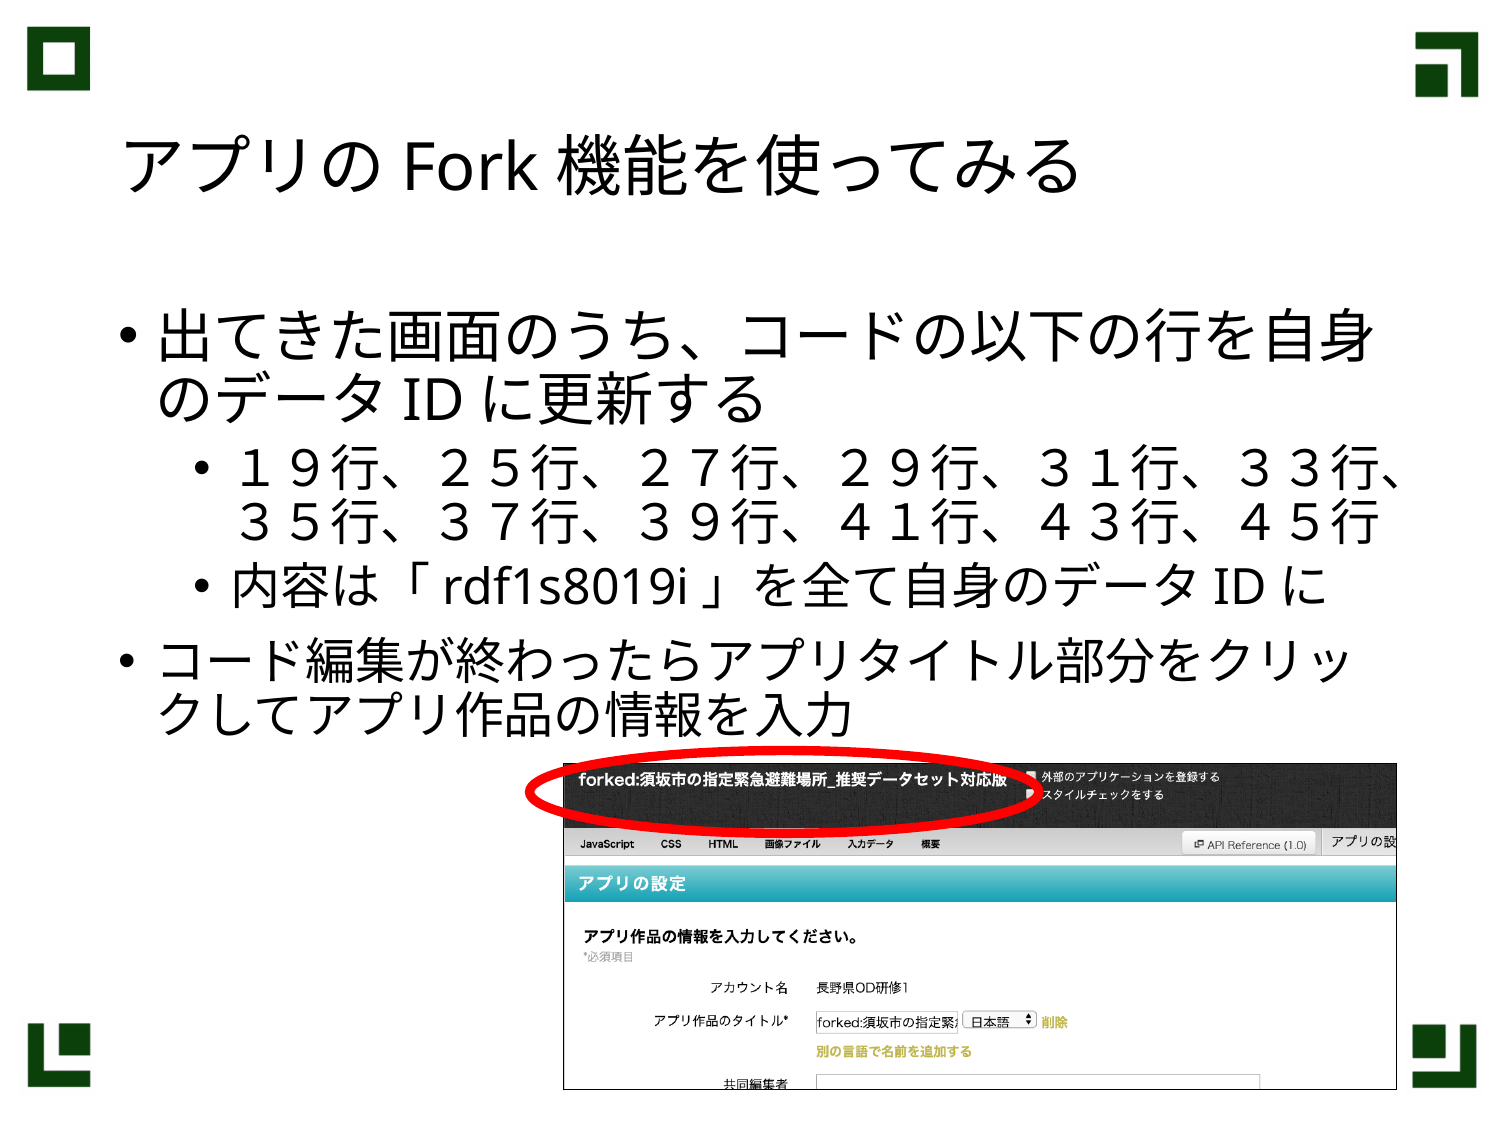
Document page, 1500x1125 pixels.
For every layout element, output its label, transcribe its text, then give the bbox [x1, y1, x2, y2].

list 出てきた画面のうち、コードの以下の行を自身のデータIDに更新する １９行、２５行、２７行、２９行、３１行、３３行、３５行、３７行、３９行、４１行、４３行、４５行 内容は「rdf1s8019i」を全て自身のデータIDに コード編集が終わったらアプリタイトル部分をクリックしてアプリ作品の情報を入力 [103, 299, 1397, 1014]
picture [563, 763, 1397, 1090]
picture [21, 22, 96, 95]
picture [1406, 23, 1489, 106]
title アプリのFork機能を使ってみる [103, 59, 1397, 278]
picture [19, 1015, 96, 1095]
text_box [596, 749, 973, 763]
picture [1406, 1017, 1483, 1095]
text_box [528, 770, 563, 814]
